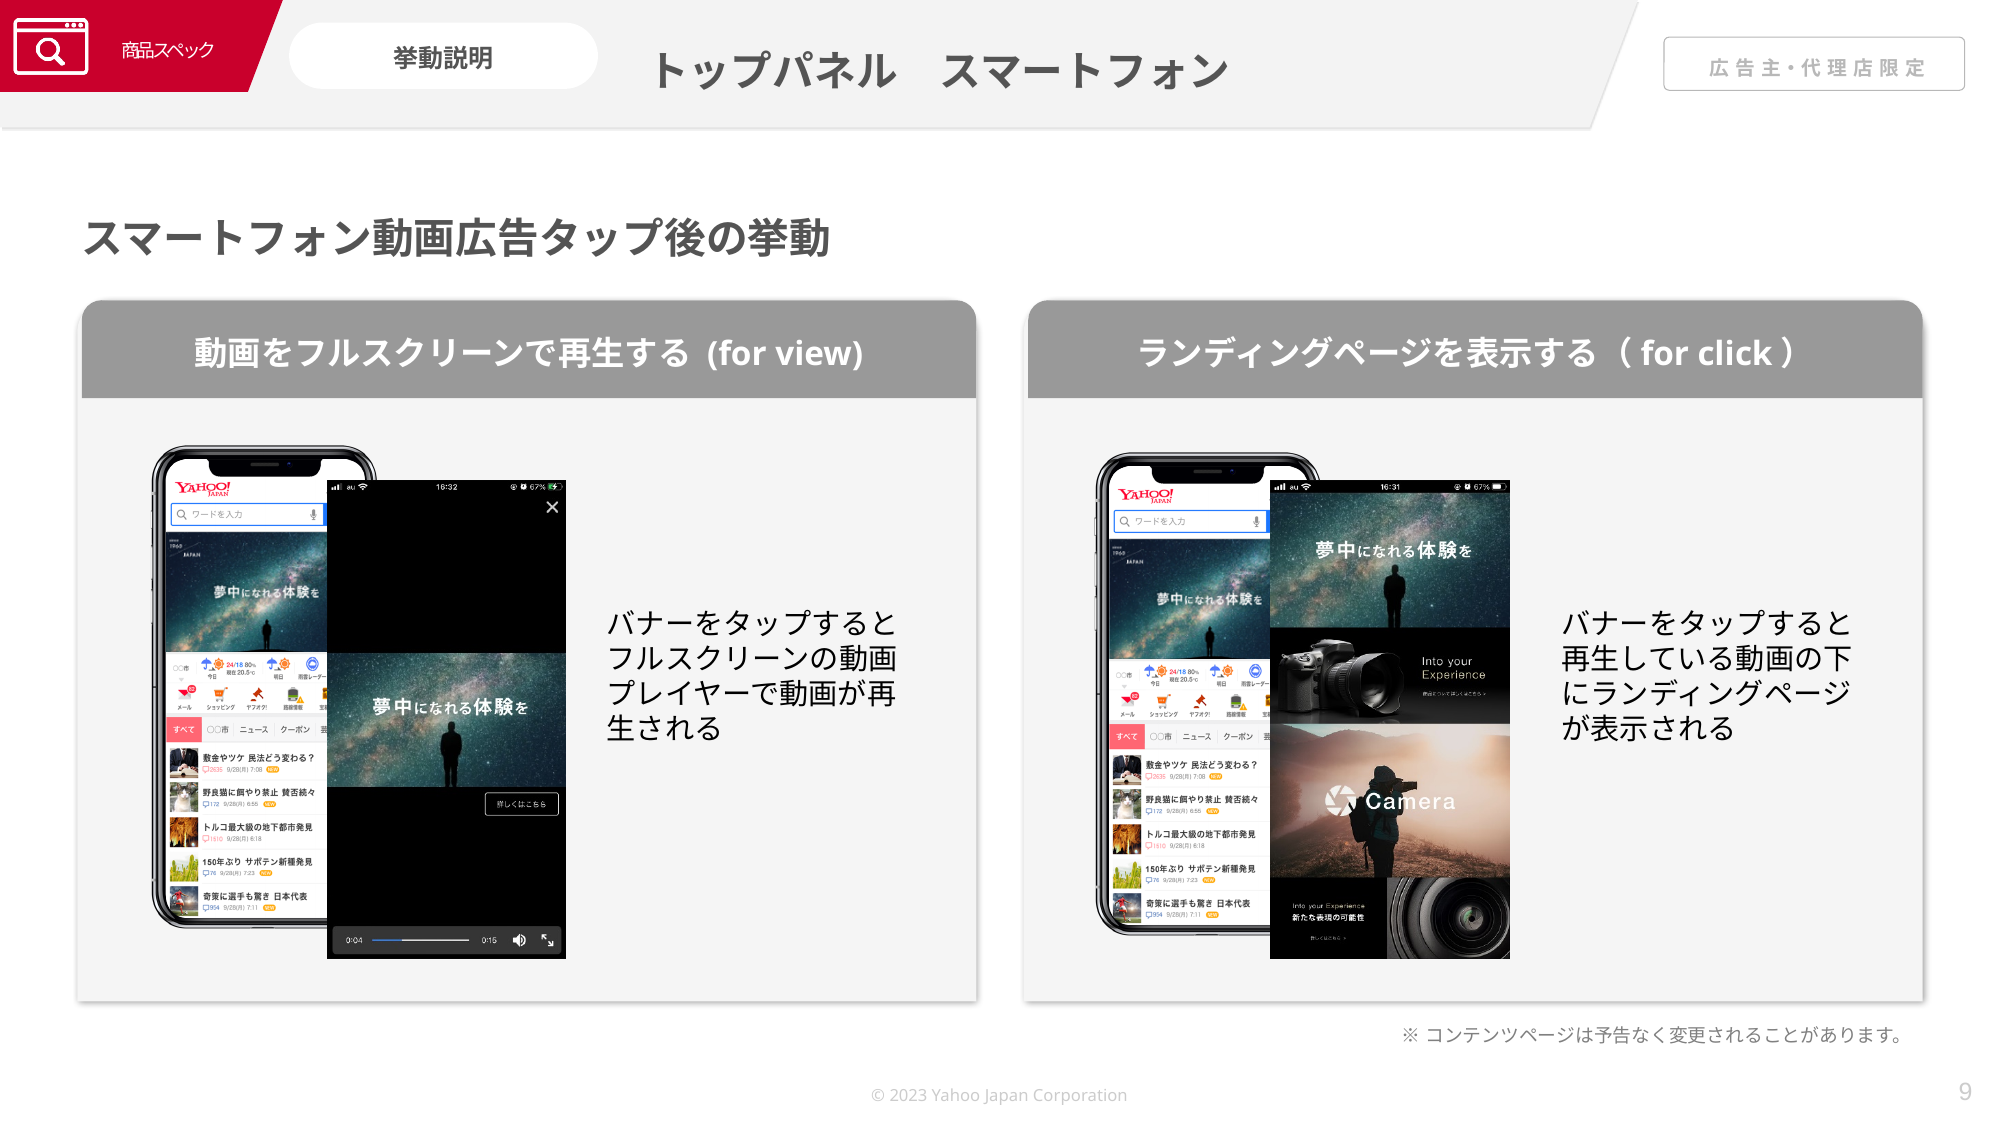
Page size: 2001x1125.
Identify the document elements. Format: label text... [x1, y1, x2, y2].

text_box バナーをタップすると フルスクリーンの動画プレイヤーで動画が再生される [591, 598, 922, 753]
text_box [1093, 451, 1322, 945]
text_box バナーをタップすると 再生している動画の下にランディングページが表示される [1546, 598, 1896, 753]
text_box [1023, 316, 1923, 1002]
text_box [77, 315, 977, 1002]
text_box 動画をフルスクリーンで再生する (for view) [81, 300, 977, 399]
list トップパネル スマートフォン [647, 42, 1983, 98]
text_box 挙動説明 [286, 20, 601, 91]
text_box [150, 445, 378, 939]
picture [326, 480, 566, 960]
picture [1270, 480, 1510, 960]
text_box ※コンテンツページは予告なく変更されることがあります。 [1401, 1024, 1911, 1047]
text_box スマートフォン動画広告タップ後の挙動 [66, 204, 1068, 270]
text_box ランディングページを表示する（for click） [1028, 300, 1923, 399]
picture [8, 4, 92, 87]
list 商品スペック [97, 13, 240, 81]
